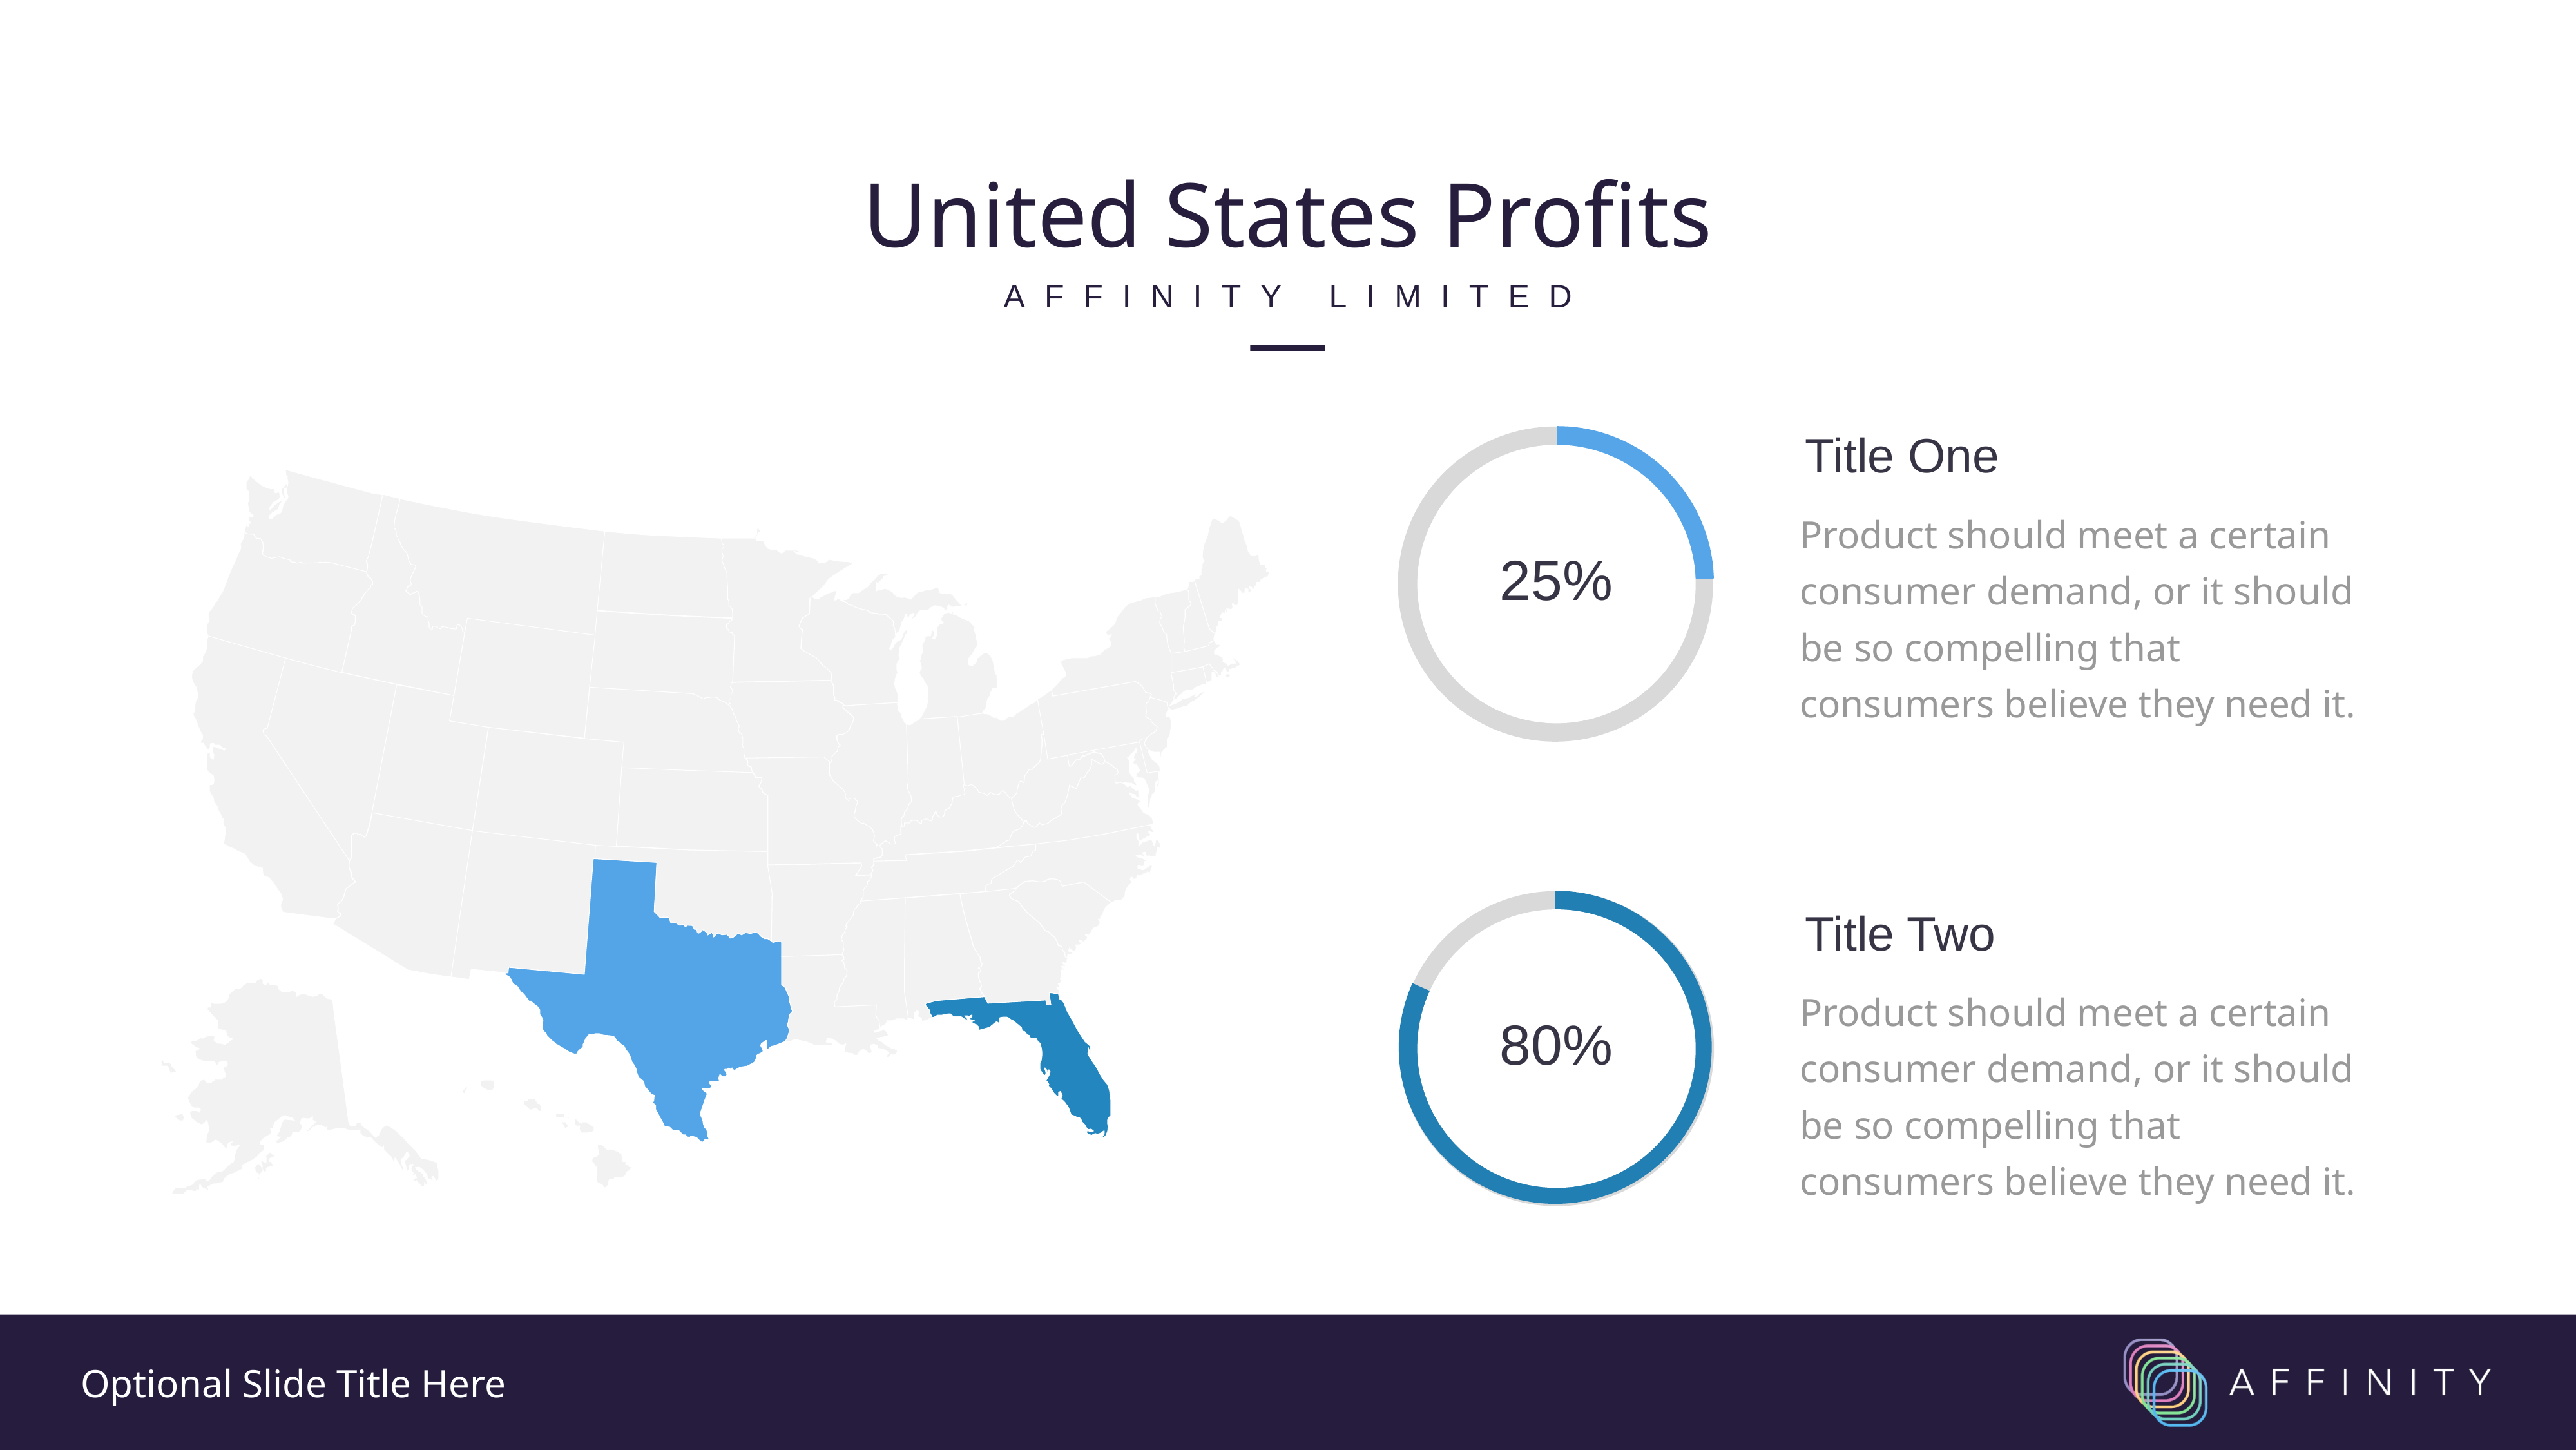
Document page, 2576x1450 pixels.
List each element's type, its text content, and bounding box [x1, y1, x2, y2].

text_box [160, 469, 1269, 1195]
text_box Title One [1800, 420, 2323, 488]
text_box United States Profits [673, 153, 1903, 270]
text_box Title Two [1800, 897, 2323, 965]
text_box Optional Slide Title Here [75, 1355, 1131, 1410]
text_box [1398, 890, 1715, 1206]
text_box AFFINITY LIMITED [836, 270, 1740, 319]
text_box [1250, 345, 1325, 351]
text_box Product should meet a certain consumer demand, or it should be so compelling that consumers believe they need it. [1788, 965, 2392, 1215]
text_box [1398, 426, 1714, 742]
picture [2121, 1335, 2494, 1430]
text_box Product should meet a certain consumer demand, or it should be so compelling that consumers believe they need it. [1788, 488, 2392, 737]
